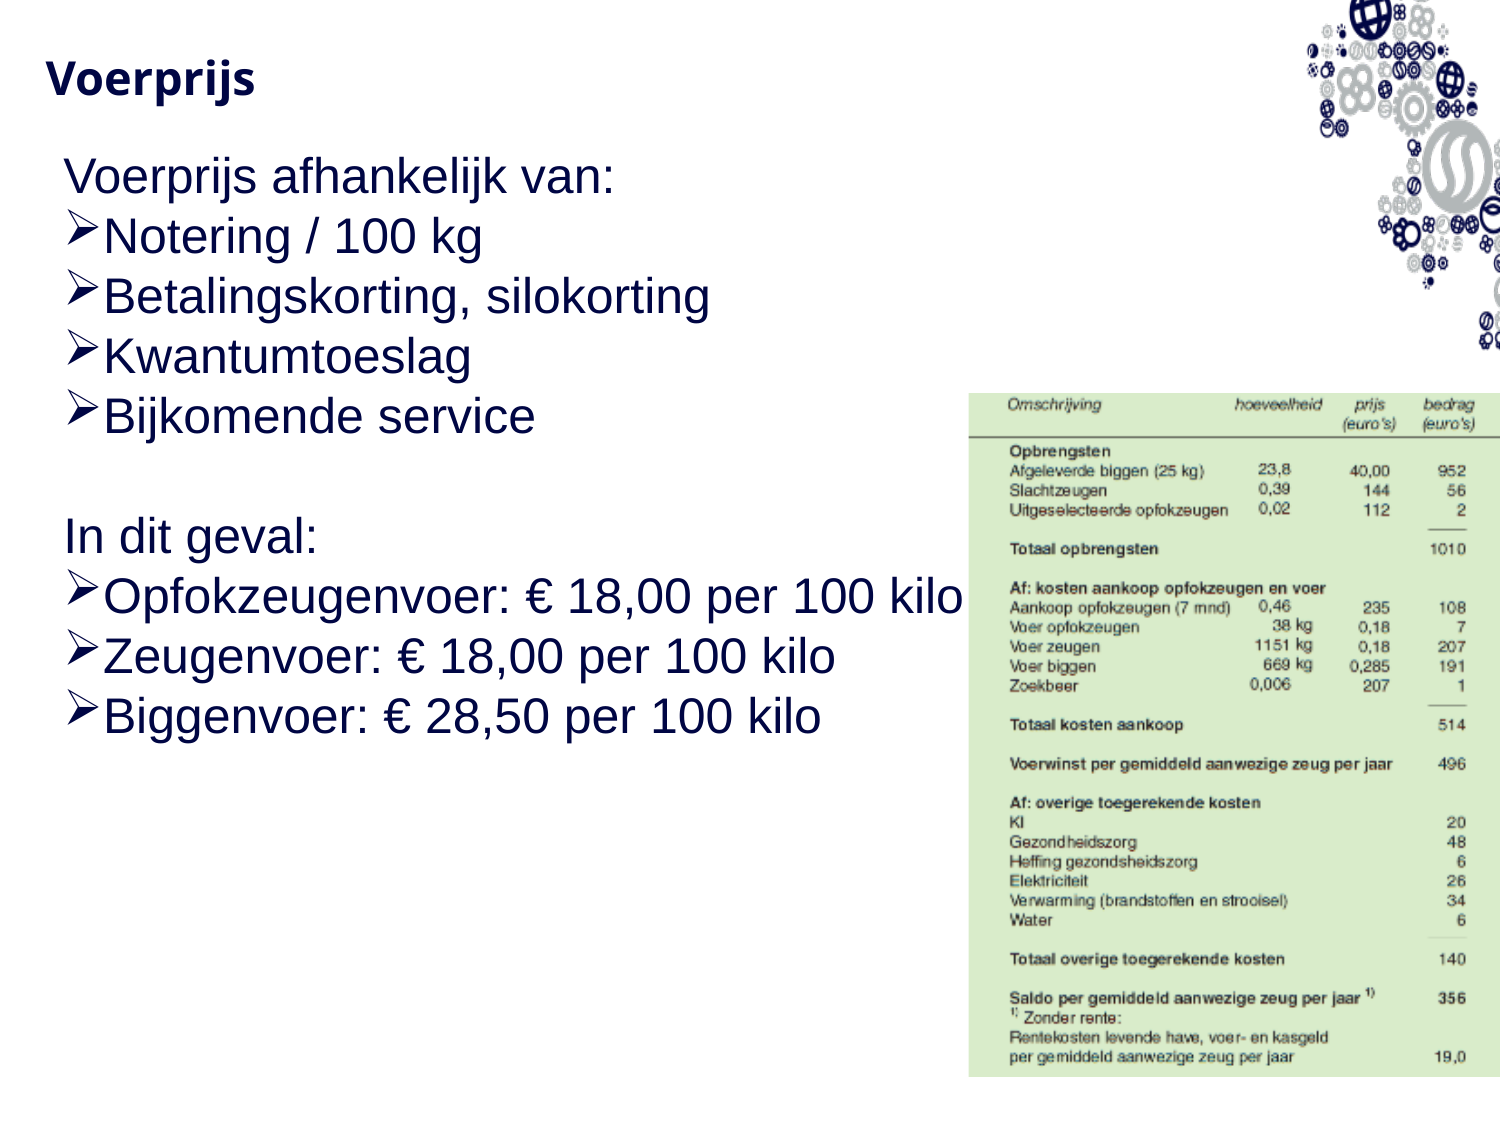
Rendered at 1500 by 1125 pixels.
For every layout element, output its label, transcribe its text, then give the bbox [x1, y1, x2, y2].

list Voerprijs afhankelijk van: Notering / 100 kg Betalingskorting, silokorting Kwantumtoeslag Bijkomende service In dit geval: Opfokzeugenvoer: € 18,00 per 100 kilo Zeugenvoer: € 18,00 per 100 kilo Biggenvoer: € 28,50 per 100 kilo [63, 143, 1472, 869]
title Voerprijs [45, 48, 1290, 239]
picture [0, 0, 1500, 1125]
